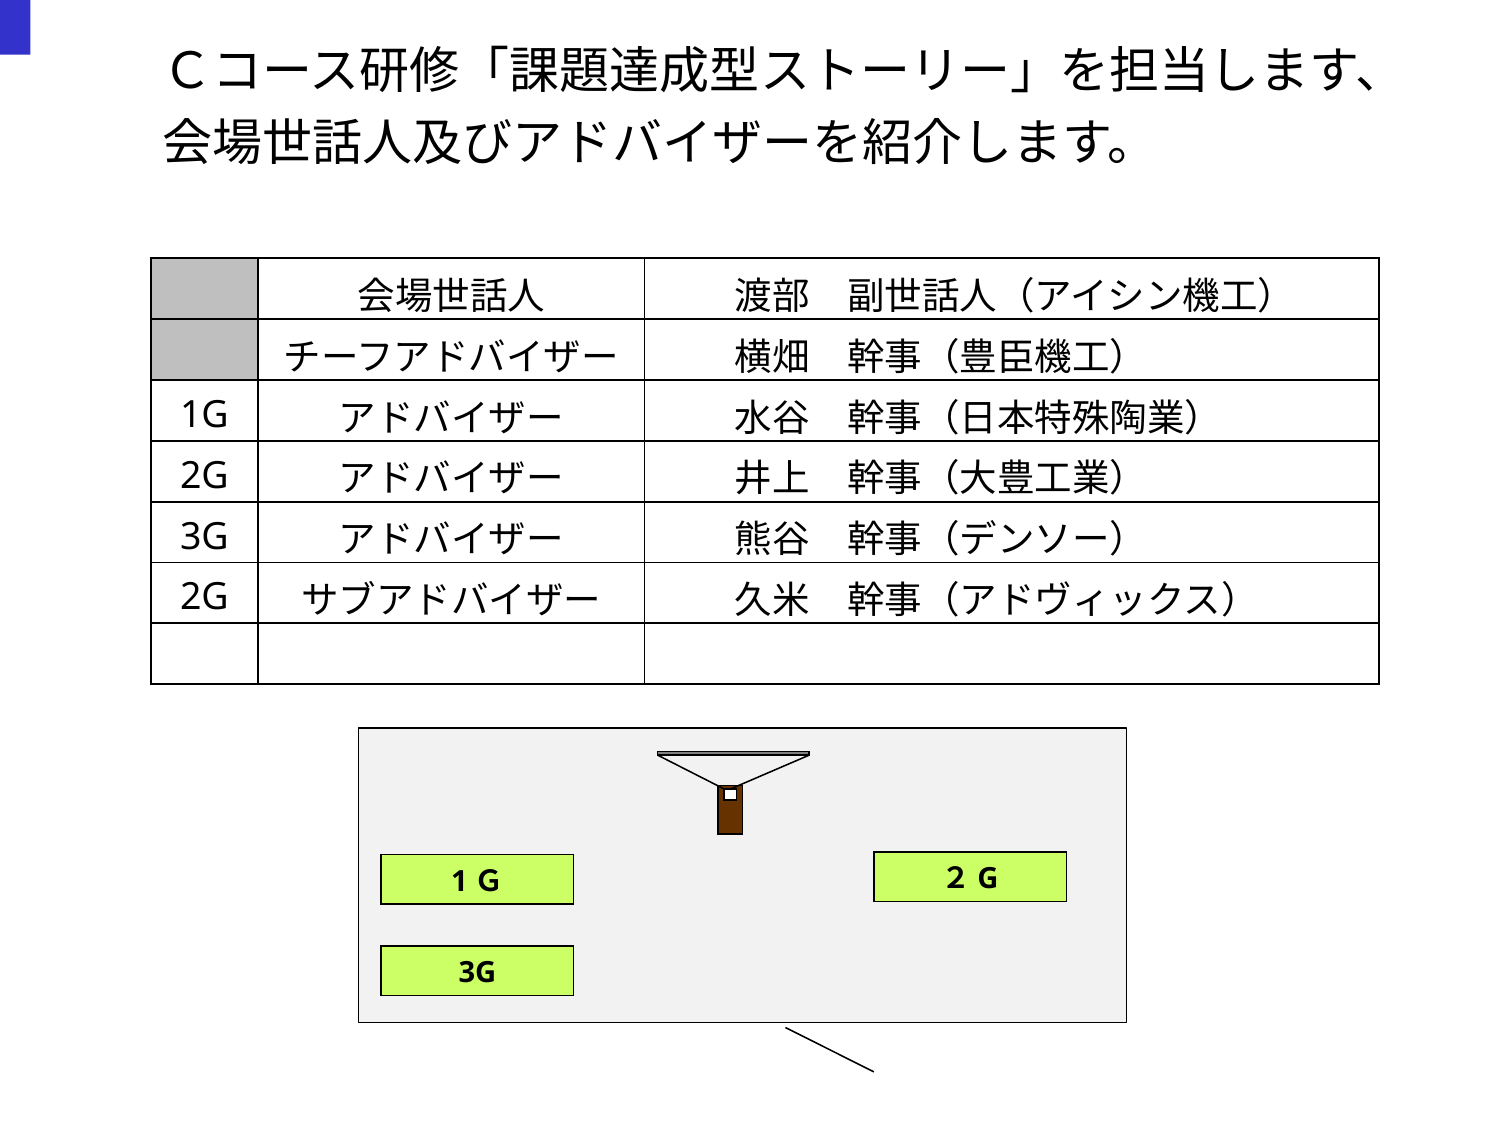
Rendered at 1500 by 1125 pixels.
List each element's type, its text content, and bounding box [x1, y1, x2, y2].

table_cell アドバイザー [259, 503, 644, 562]
table_cell 横畑 幹事（豊臣機工） [645, 320, 1378, 379]
text_box ２G [873, 851, 1067, 902]
table_header [152, 259, 257, 318]
table_cell [152, 624, 257, 683]
table_cell 1G [152, 381, 257, 440]
text_box 1Ｇ [381, 854, 574, 905]
table_cell 久米 幹事（アドヴィックス） [645, 563, 1378, 622]
text_box 3G [381, 946, 574, 996]
table_cell サブアドバイザー [259, 563, 644, 622]
table_cell [152, 320, 257, 379]
table_header 渡部 副世話人（アイシン機工） [645, 259, 1378, 318]
table_cell 水谷 幹事（日本特殊陶業） [645, 381, 1378, 440]
table_cell 3G [152, 503, 257, 562]
table_cell 2G [152, 563, 257, 622]
table_cell 2G [152, 442, 257, 501]
table_cell [645, 624, 1378, 683]
table_cell 熊谷 幹事（デンソー） [645, 503, 1378, 562]
table_header 会場世話人 [259, 259, 644, 318]
text_box [0, 0, 31, 55]
text_box Ｃコース研修「課題達成型ストーリー」を担当します、 会場世話人及びアドバイザーを紹介します。 [147, 30, 1471, 179]
table_cell チーフアドバイザー [259, 320, 644, 379]
table_cell アドバイザー [259, 442, 644, 501]
table_cell 井上 幹事（大豊工業） [645, 442, 1378, 501]
table_cell [259, 624, 644, 683]
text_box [785, 1027, 875, 1073]
table_cell アドバイザー [259, 381, 644, 440]
text_box [358, 728, 1127, 1023]
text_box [657, 751, 810, 835]
